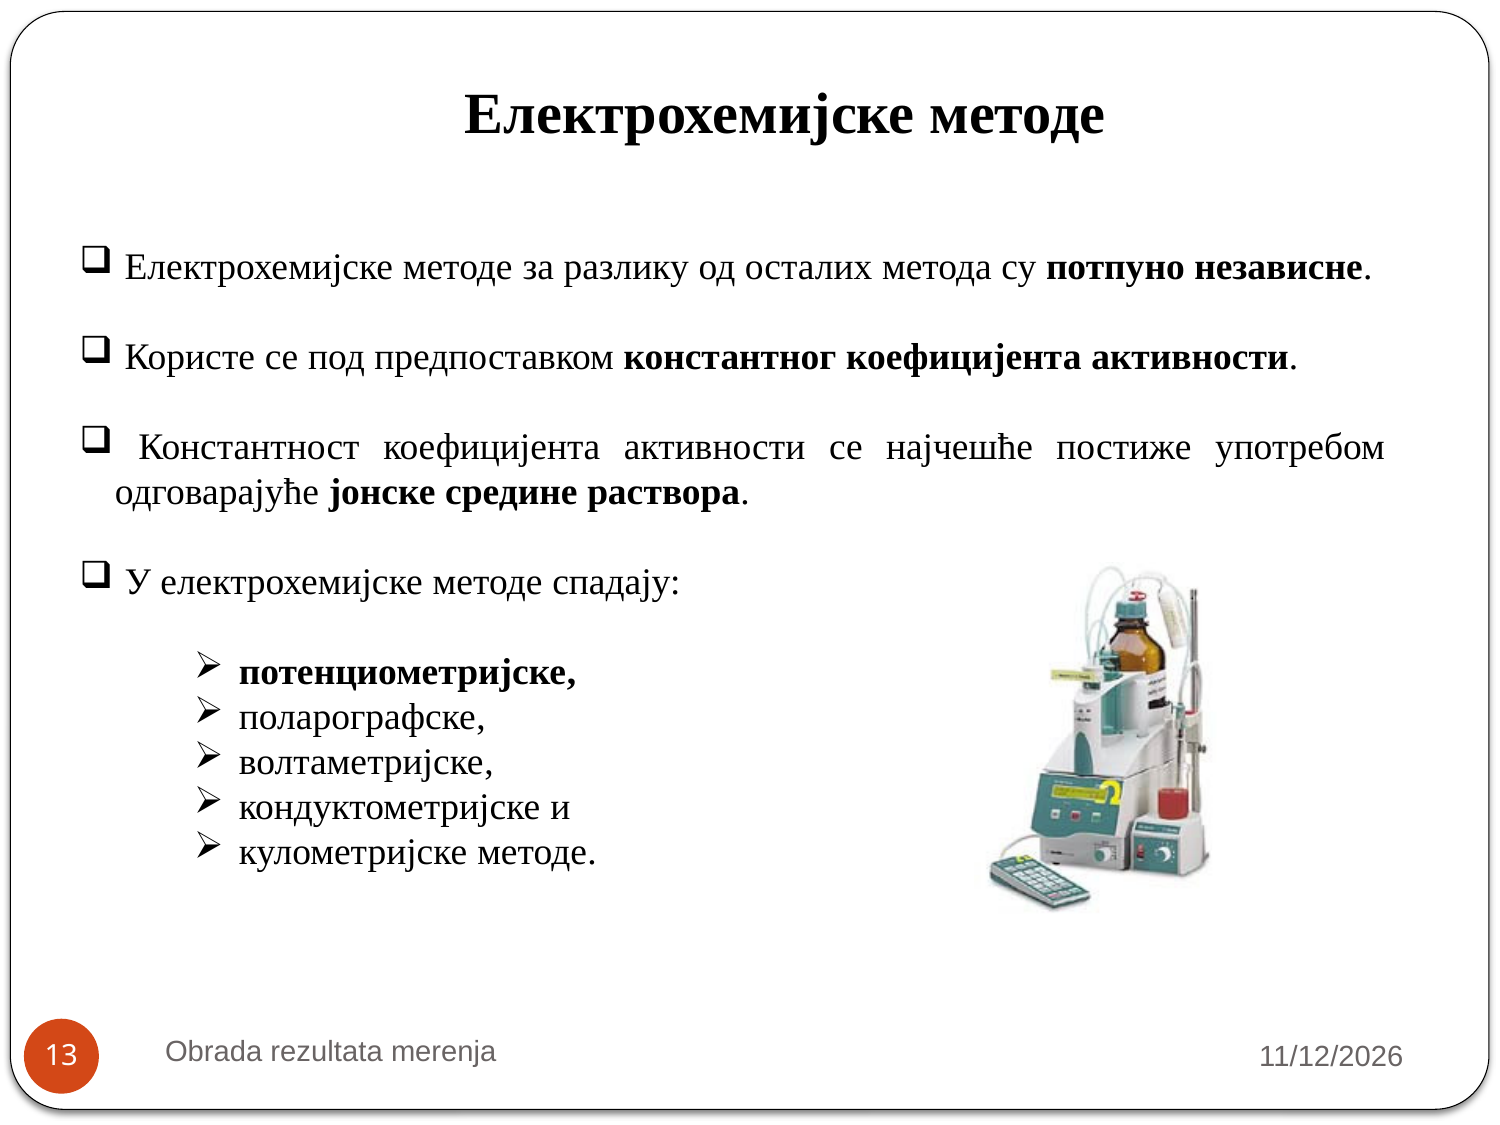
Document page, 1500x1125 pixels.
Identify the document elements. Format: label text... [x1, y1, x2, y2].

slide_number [1012, 1015, 1419, 1094]
footer Obrada rezultata merenja [150, 1012, 800, 1088]
title Електрохемијске методе [147, 77, 1423, 161]
text_box Електрохемијске методе за разлику од осталих метода су потпуно независне. Користе се под предпоставком константног коефицијента активности. Константност коефицијента активности се најчешће постиже употребом одговарајуће јонске средине раствора. У електрохемијске методе спадају: потенциометријске, поларографске, волтаметријске, кондуктометријске и кулометријске методе. [64, 235, 1400, 880]
picture [974, 562, 1217, 921]
slide_number 13 [23, 1018, 99, 1094]
